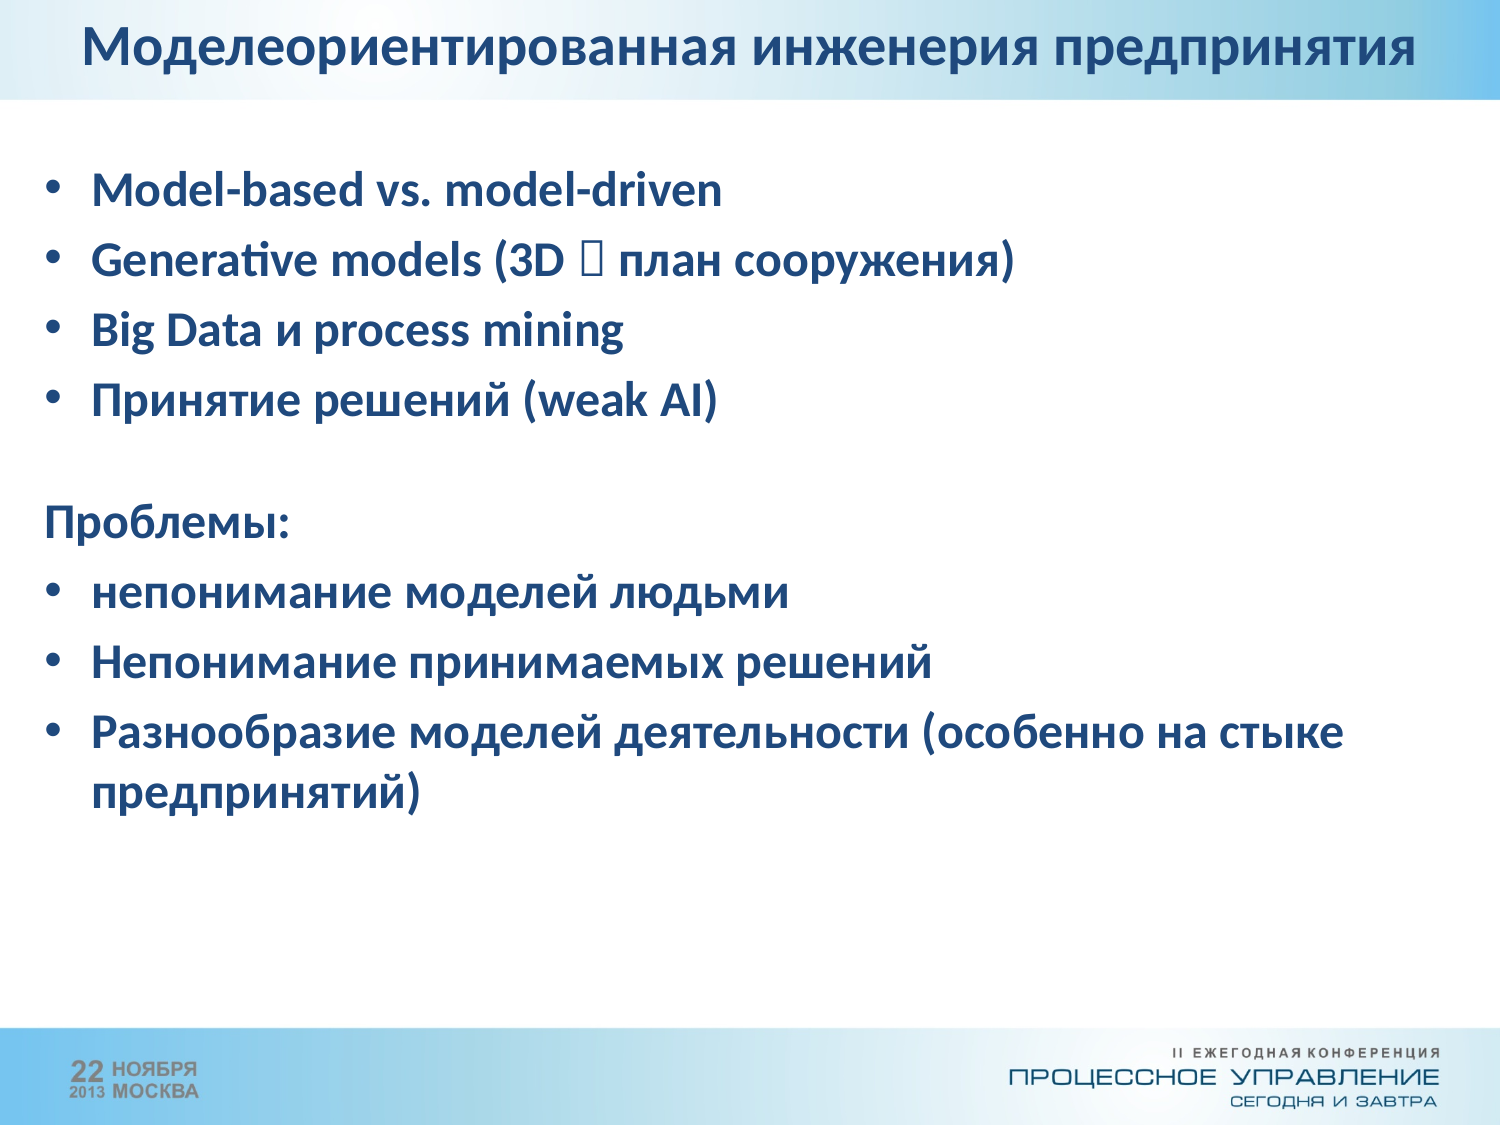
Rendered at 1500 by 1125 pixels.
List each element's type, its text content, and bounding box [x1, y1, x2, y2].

list Моделеориентированная инженерия предпринятия [29, 0, 1471, 101]
picture [0, 0, 1500, 1125]
list Model-based vs. model-driven Generative models (3D  план сооружения) Big Data и process mining Принятие решений (weak AI) Проблемы: непонимание моделей людьми Непонимание принимаемых решений Разнообразие моделей деятельности (особенно на стыке предпринятий) [29, 148, 1471, 1000]
